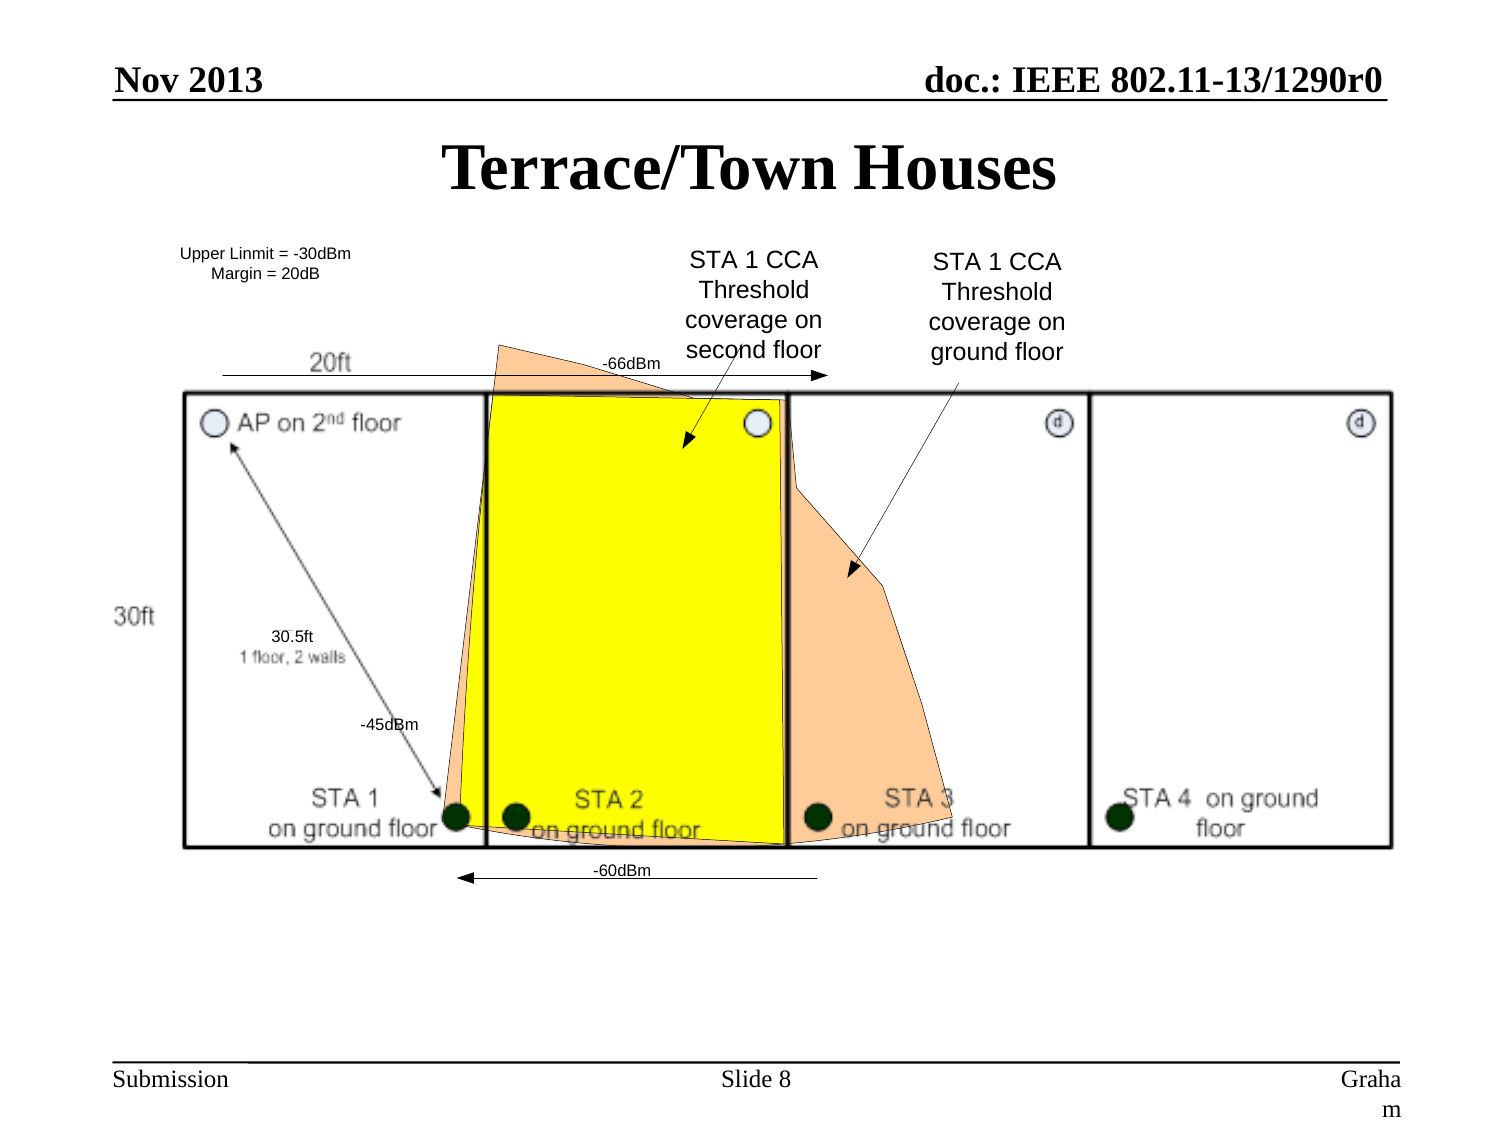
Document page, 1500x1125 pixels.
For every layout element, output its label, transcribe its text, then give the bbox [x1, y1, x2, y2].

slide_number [114, 54, 286, 101]
title Terrace/Town Houses [112, 112, 1388, 213]
footer Graham Smith, DSP Group [1324, 1061, 1402, 1093]
picture [94, 239, 1405, 887]
slide_number Slide 8 [712, 1061, 800, 1093]
